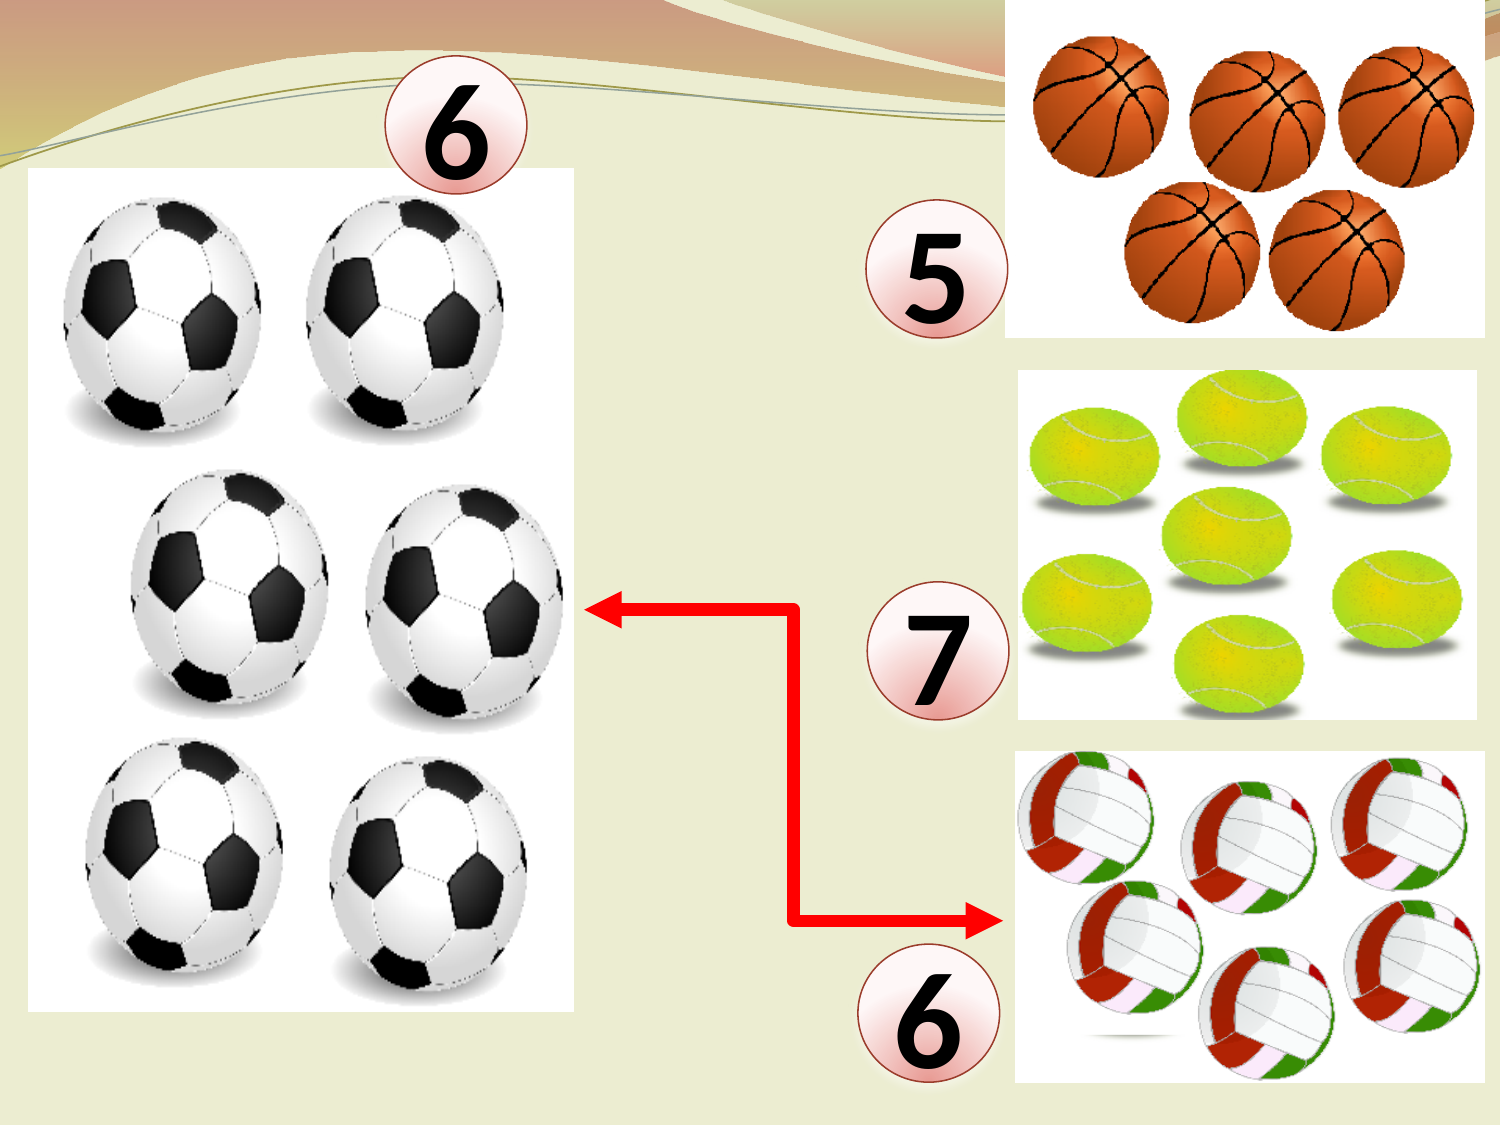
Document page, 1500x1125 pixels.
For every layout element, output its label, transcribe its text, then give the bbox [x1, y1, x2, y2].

picture [1005, 0, 1485, 339]
text_box 6 [384, 55, 528, 167]
picture [28, 168, 575, 1012]
picture [1018, 370, 1477, 721]
picture [1015, 751, 1485, 1083]
text_box 7 [881, 581, 995, 608]
text_box 6 [857, 943, 1001, 1083]
text_box 5 [865, 199, 998, 339]
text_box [583, 609, 1004, 921]
